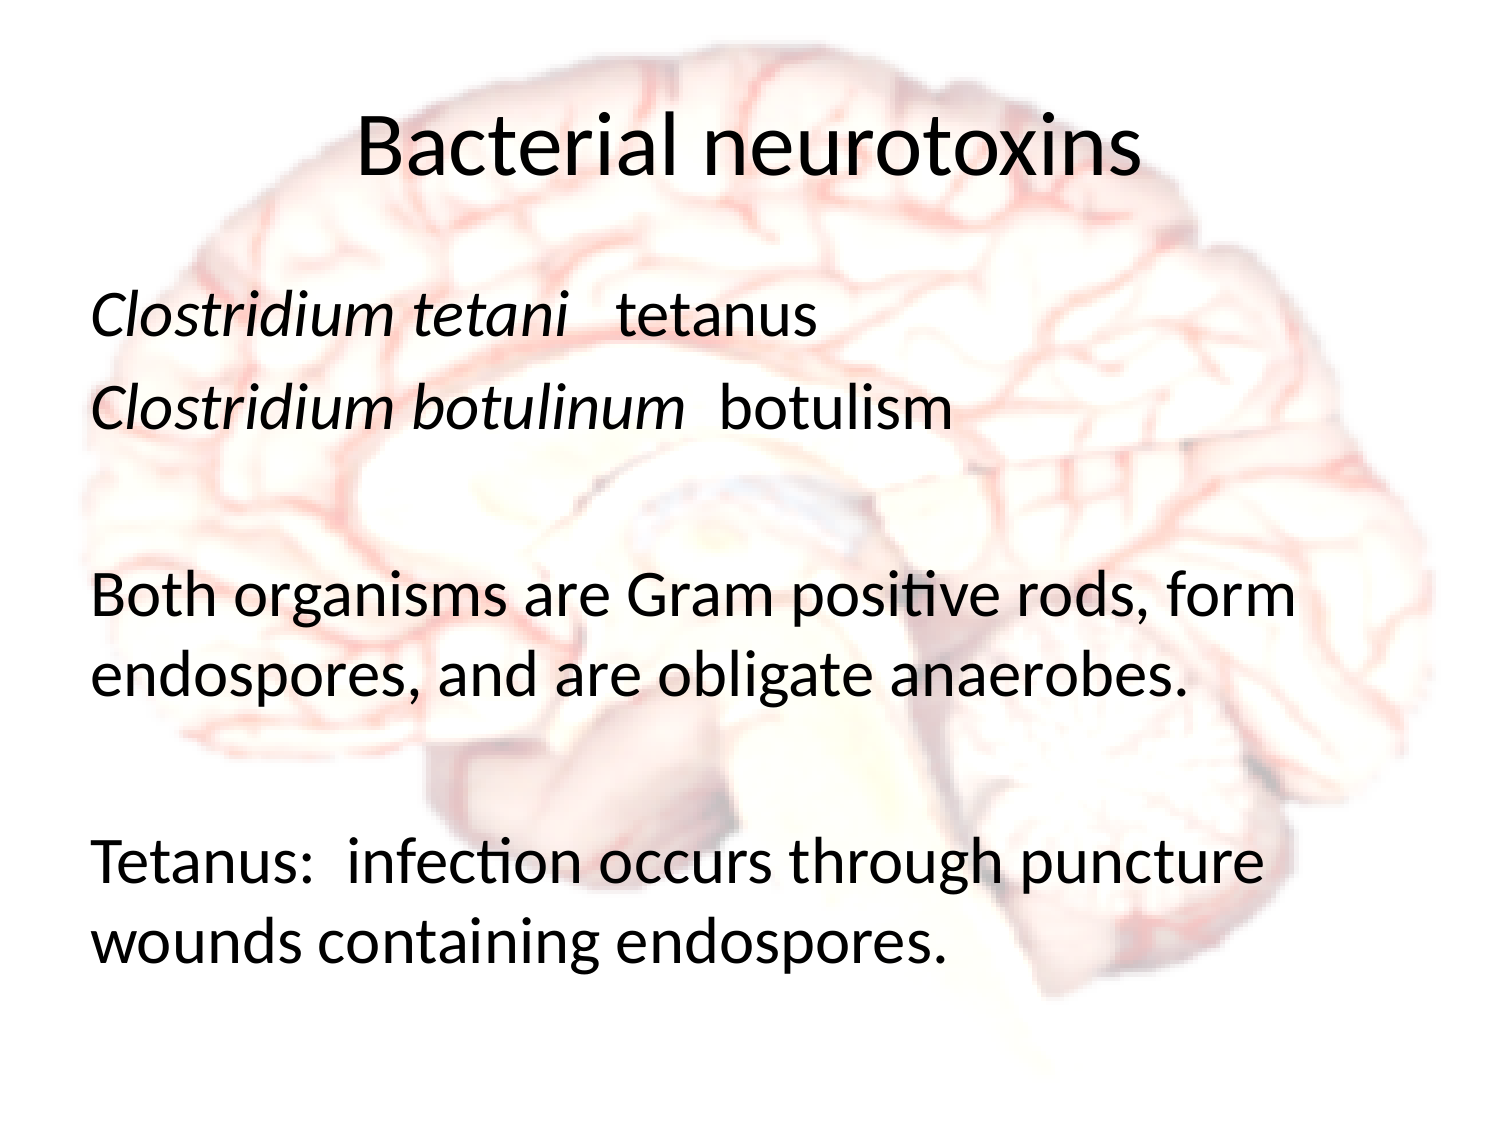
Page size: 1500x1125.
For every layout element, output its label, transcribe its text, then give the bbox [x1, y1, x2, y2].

title Bacterial neurotoxins [75, 45, 1425, 233]
list Clostridium tetani tetanus Clostridium botulinum botulism Both organisms are Gram positive rods, form endospores, and are obligate anaerobes. Tetanus: infection occurs through puncture wounds containing endospores. [75, 262, 1425, 1005]
